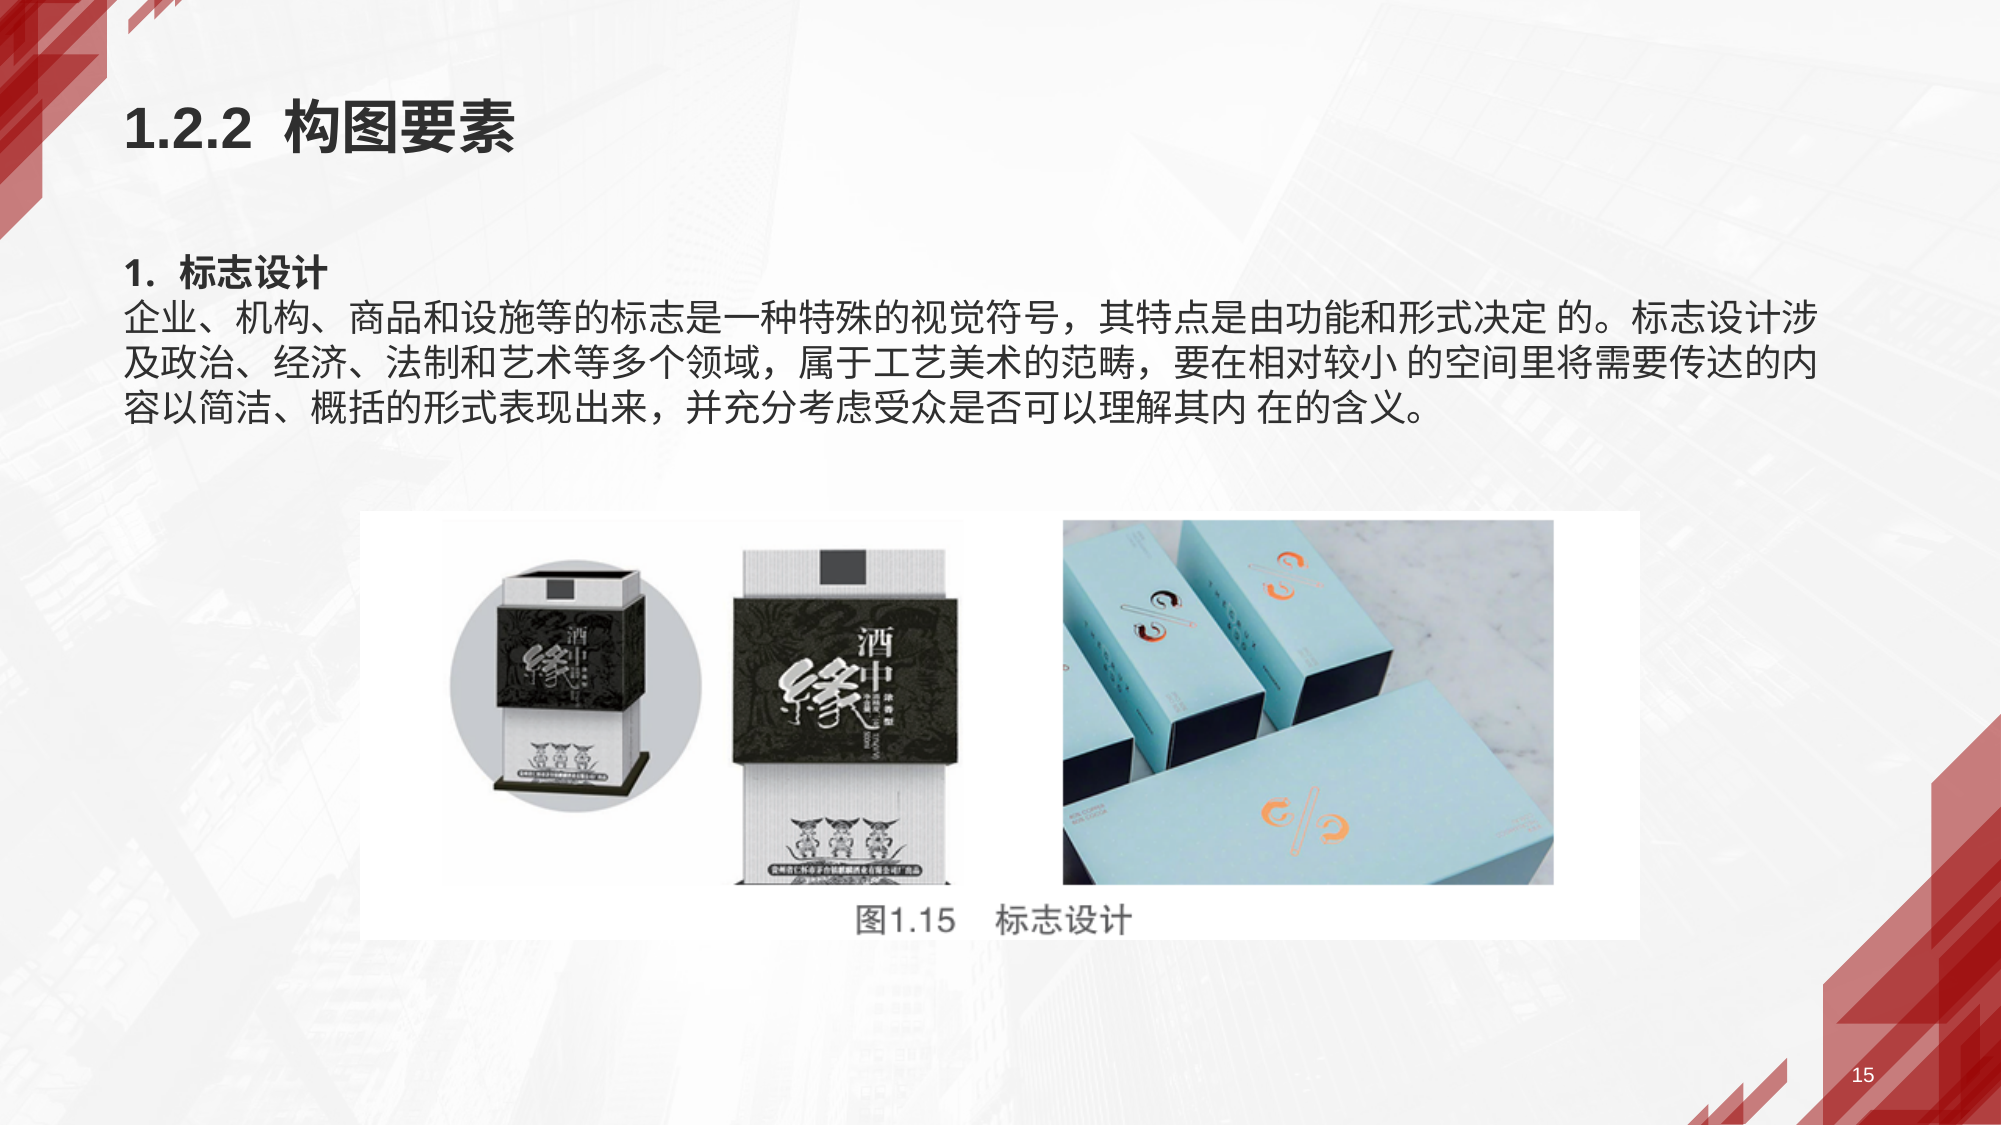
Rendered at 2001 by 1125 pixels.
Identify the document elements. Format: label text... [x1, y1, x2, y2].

picture [359, 511, 1640, 940]
slide_number 15 [1452, 1056, 1890, 1092]
text_box 标志设计 企业、机构、商品和设施等的标志是一种特殊的视觉符号，其特点是由功能和形式决定 的。标志设计涉及政治、经济、法制和艺术等多个领域，属于工艺美术的范畴，要在相对较小 的空间里将需要传达的内容以简洁、概括的形式表现出来，并充分考虑受众是否可以理解其内 在的含义。 [108, 241, 1867, 437]
title 1.2.2 构图要素 [108, 81, 1890, 169]
